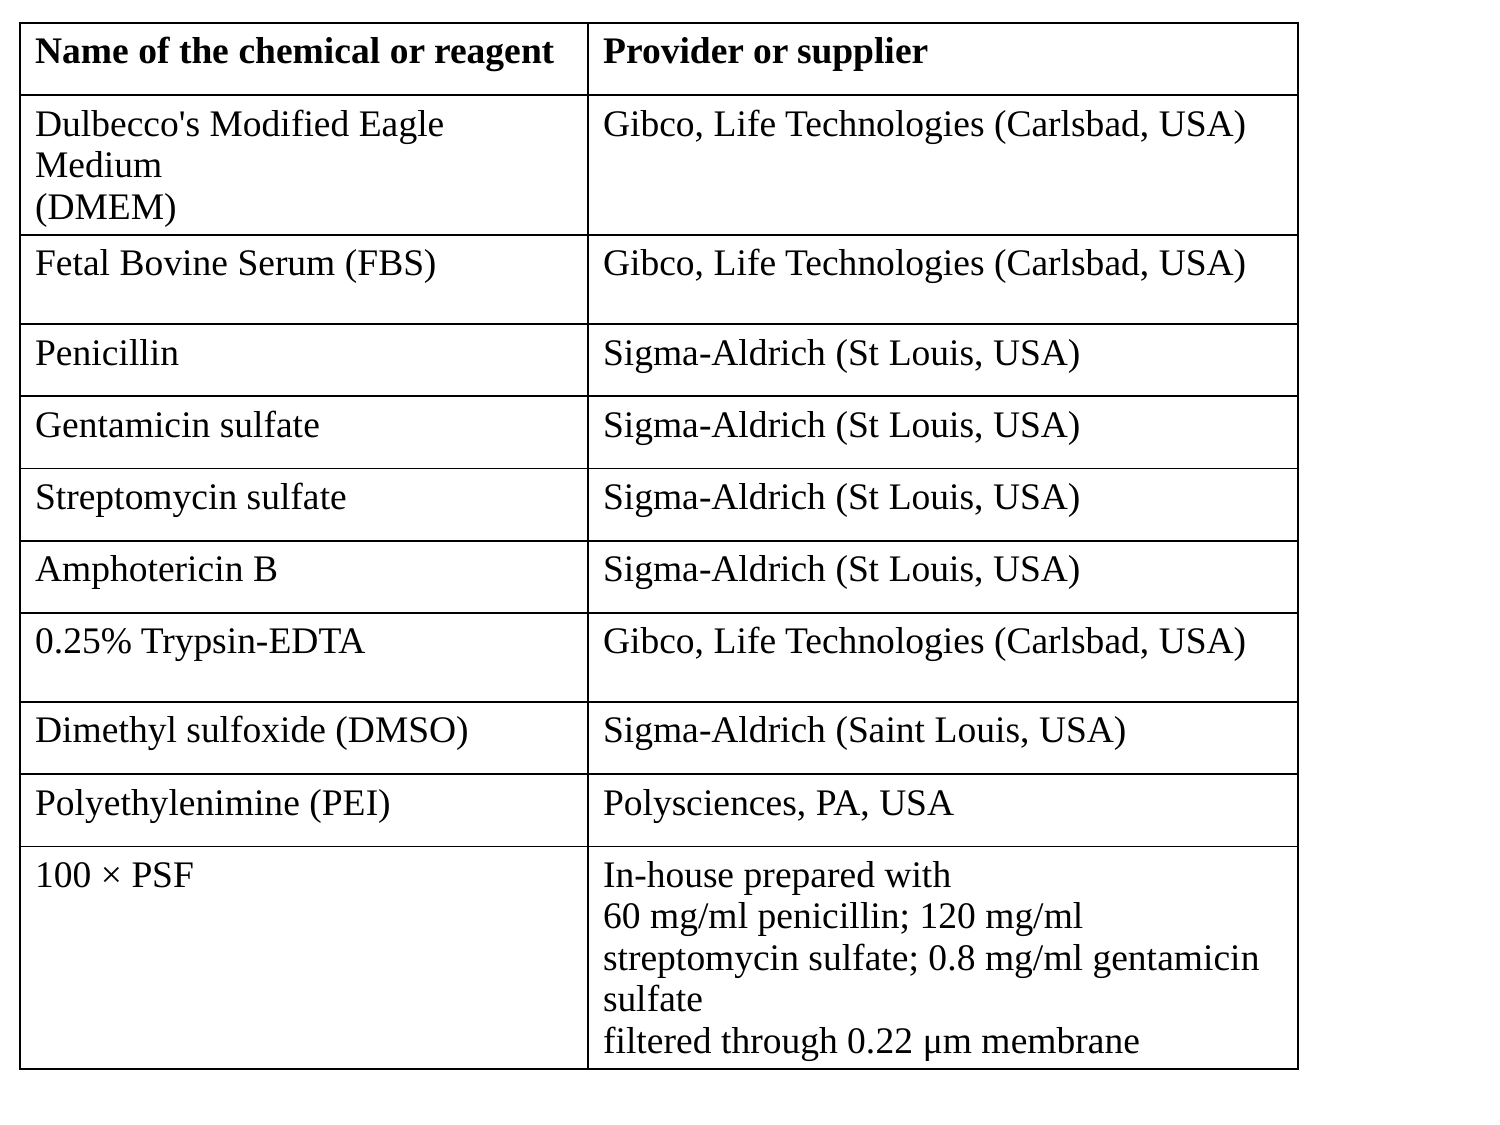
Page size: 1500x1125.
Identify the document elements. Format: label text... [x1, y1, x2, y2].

table_cell Penicillin [21, 325, 587, 395]
table_cell Dulbecco's Modified Eagle Medium (DMEM) [21, 96, 587, 234]
table_cell Gibco, Life Technologies (Carlsbad, USA) [589, 614, 1297, 701]
table_cell In-house prepared with 60 mg/ml penicillin; 120 mg/ml streptomycin sulfate; 0.8 mg/ml gentamicin sulfate filtered through 0.22 μm membrane [589, 847, 1297, 1068]
table_cell Sigma-Aldrich (St Louis, USA) [589, 397, 1297, 468]
table_cell Gentamicin sulfate [21, 397, 587, 468]
table_cell Sigma-Aldrich (St Louis, USA) [589, 325, 1297, 395]
table_cell Gibco, Life Technologies (Carlsbad, USA) [589, 96, 1297, 234]
table_cell Streptomycin sulfate [21, 469, 587, 540]
table_header Name of the chemical or reagent [21, 24, 587, 94]
table_cell Polysciences, PA, USA [589, 775, 1297, 846]
table_cell Amphotericin B [21, 542, 587, 612]
table_cell Sigma-Aldrich (St Louis, USA) [589, 469, 1297, 540]
table_cell Fetal Bovine Serum (FBS) [21, 236, 587, 323]
table_header Provider or supplier [589, 24, 1297, 94]
table_cell Sigma-Aldrich (St Louis, USA) [589, 542, 1297, 612]
table_cell Gibco, Life Technologies (Carlsbad, USA) [589, 236, 1297, 323]
table_cell Polyethylenimine (PEI) [21, 775, 587, 846]
table_cell Sigma-Aldrich (Saint Louis, USA) [589, 703, 1297, 773]
table_cell 100 × PSF [21, 847, 587, 1068]
table_cell Dimethyl sulfoxide (DMSO) [21, 703, 587, 773]
table_cell 0.25% Trypsin-EDTA [21, 614, 587, 701]
